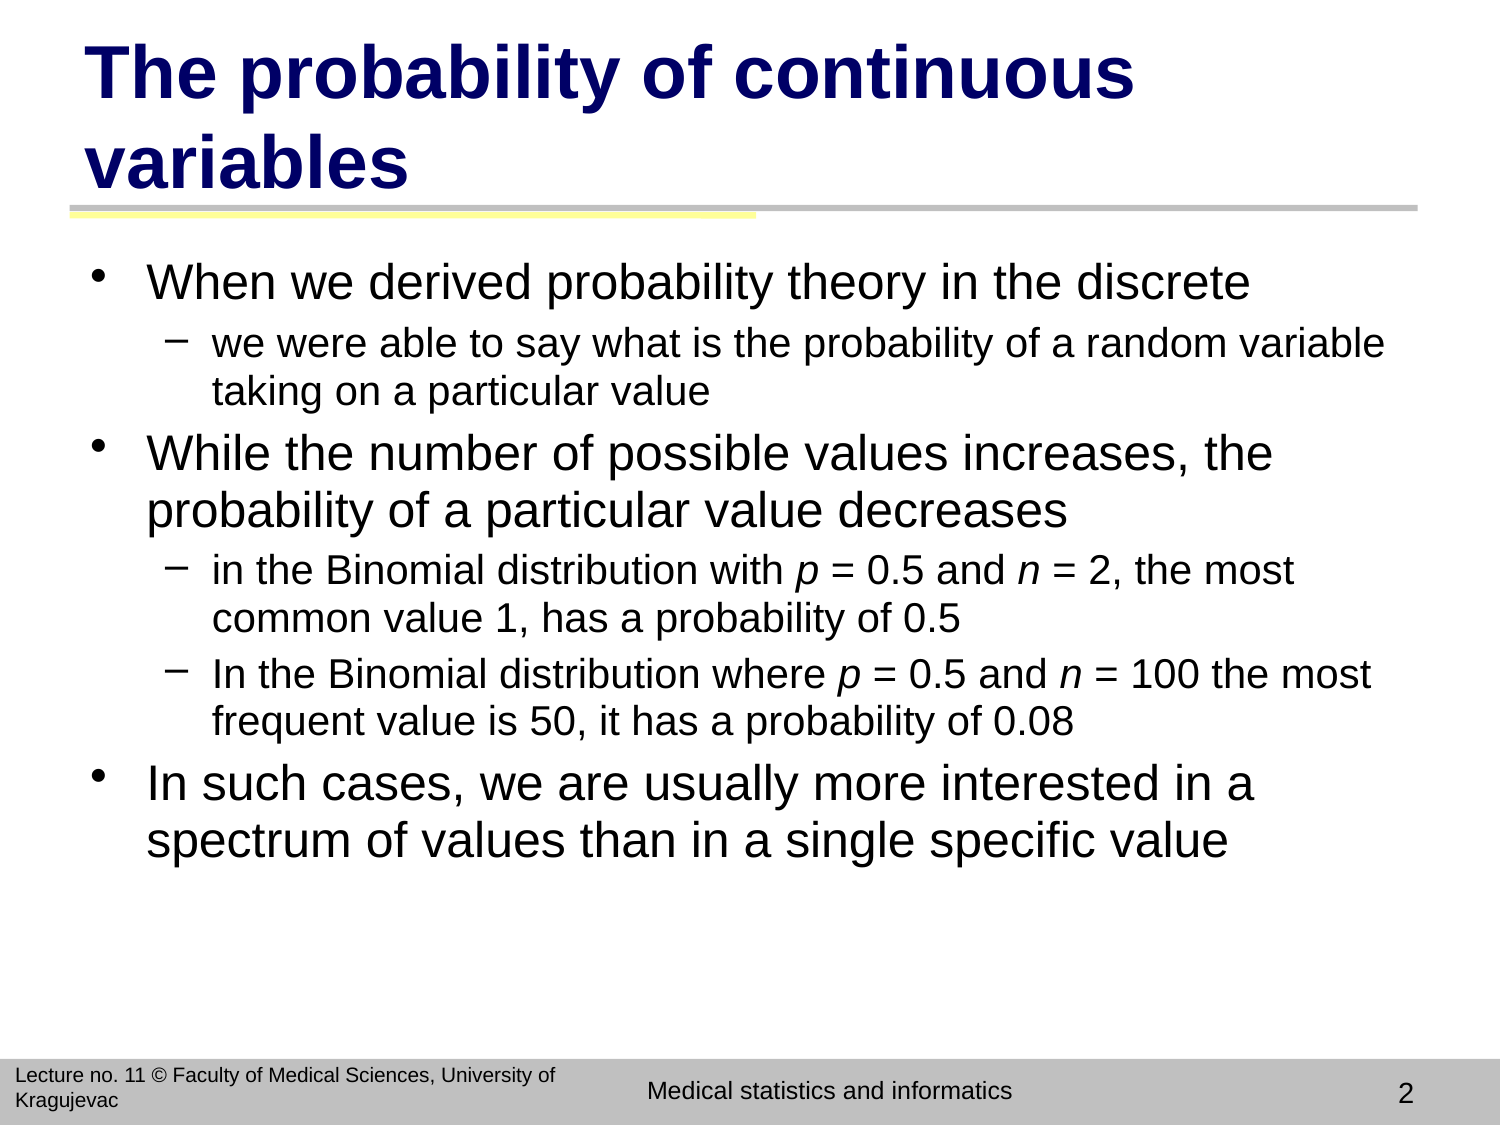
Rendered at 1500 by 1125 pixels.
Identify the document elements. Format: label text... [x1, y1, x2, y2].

title The probability of continuous variables [69, 19, 1426, 208]
slide_number Lecture no. 11 © Faculty of Medical Sciences, University of Kragujevac [0, 1053, 612, 1108]
slide_number 2 [1163, 1066, 1430, 1125]
list When we derived probability theory in the discrete we were able to say what is the probability of a random variable taking on a particular value While the number of possible values increases, the probability of a particular value decreases in the Binomial distribution with p = 0.5 and n = 2, the most common value 1, has a probability of 0.5 In the Binomial distribution where p = 0.5 and n = 100 the most frequent value is 50, it has a probability of 0.08 In such cases, we are usually more interested in a spectrum of values than in a single specific value [74, 246, 1426, 1023]
footer Medical statistics and informatics [512, 1066, 1149, 1125]
